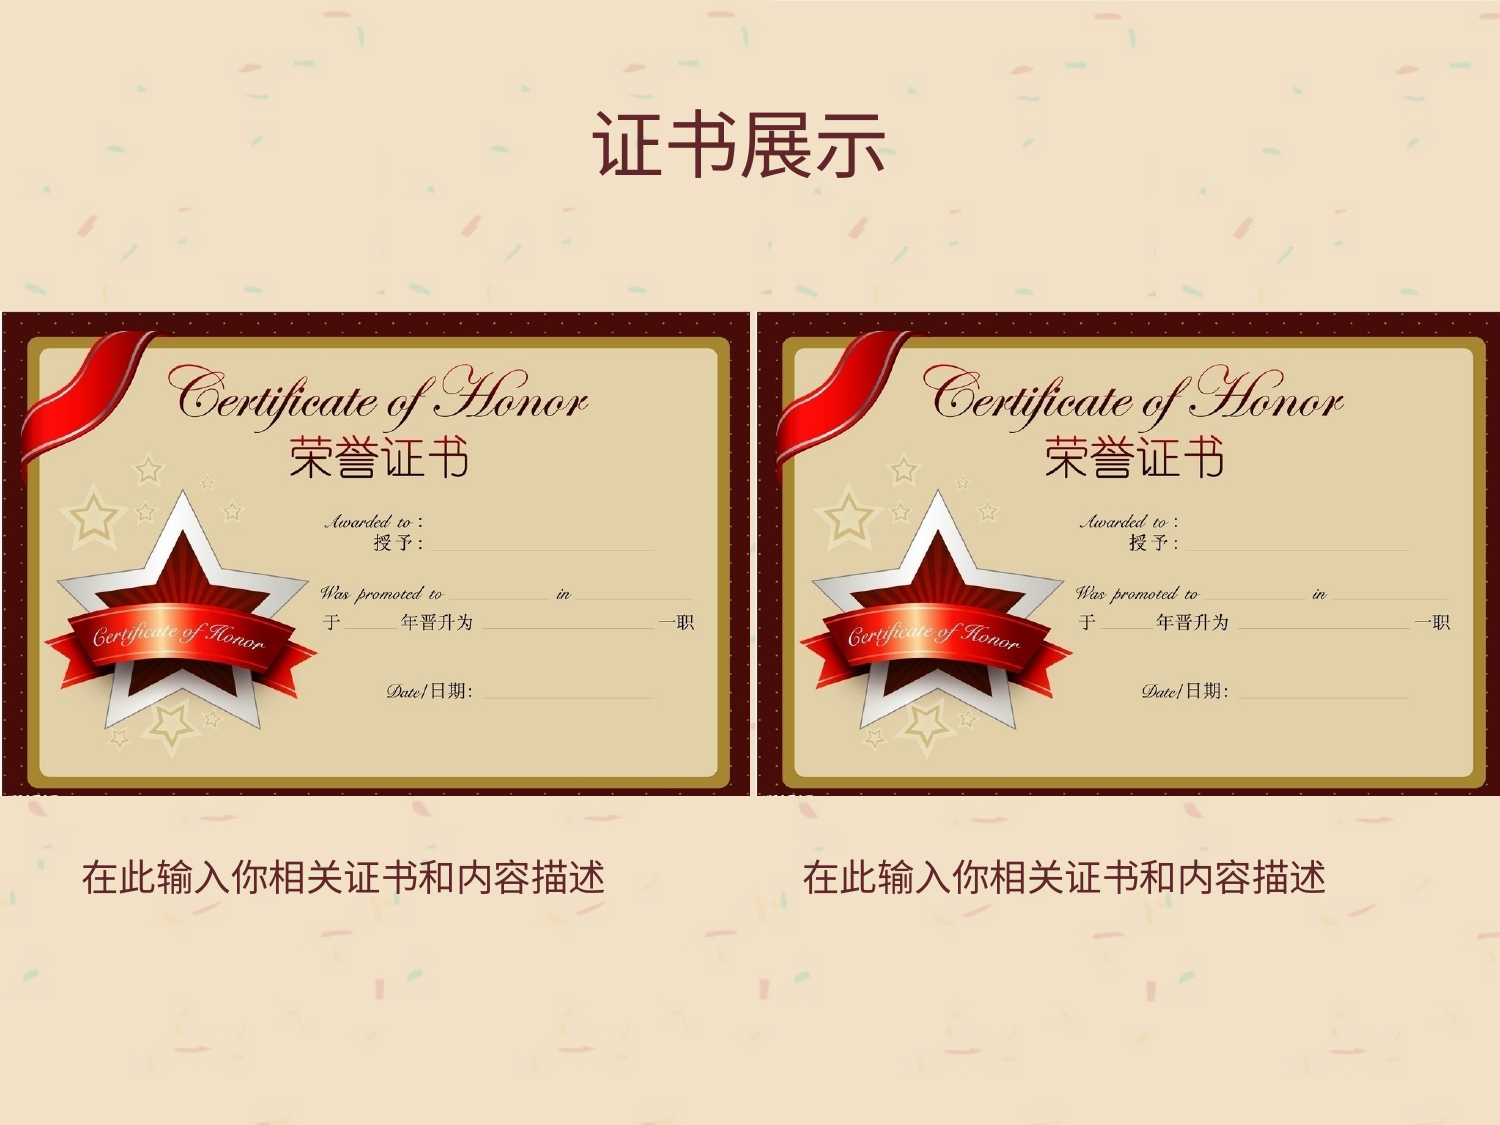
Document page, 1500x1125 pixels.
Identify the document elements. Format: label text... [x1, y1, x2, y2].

picture [755, 292, 1500, 796]
text_box 证书展示 [574, 90, 905, 196]
text_box 在此输入你相关证书和内容描述 [81, 835, 738, 917]
text_box 在此输入你相关证书和内容描述 [802, 835, 1460, 917]
picture [0, 292, 751, 796]
